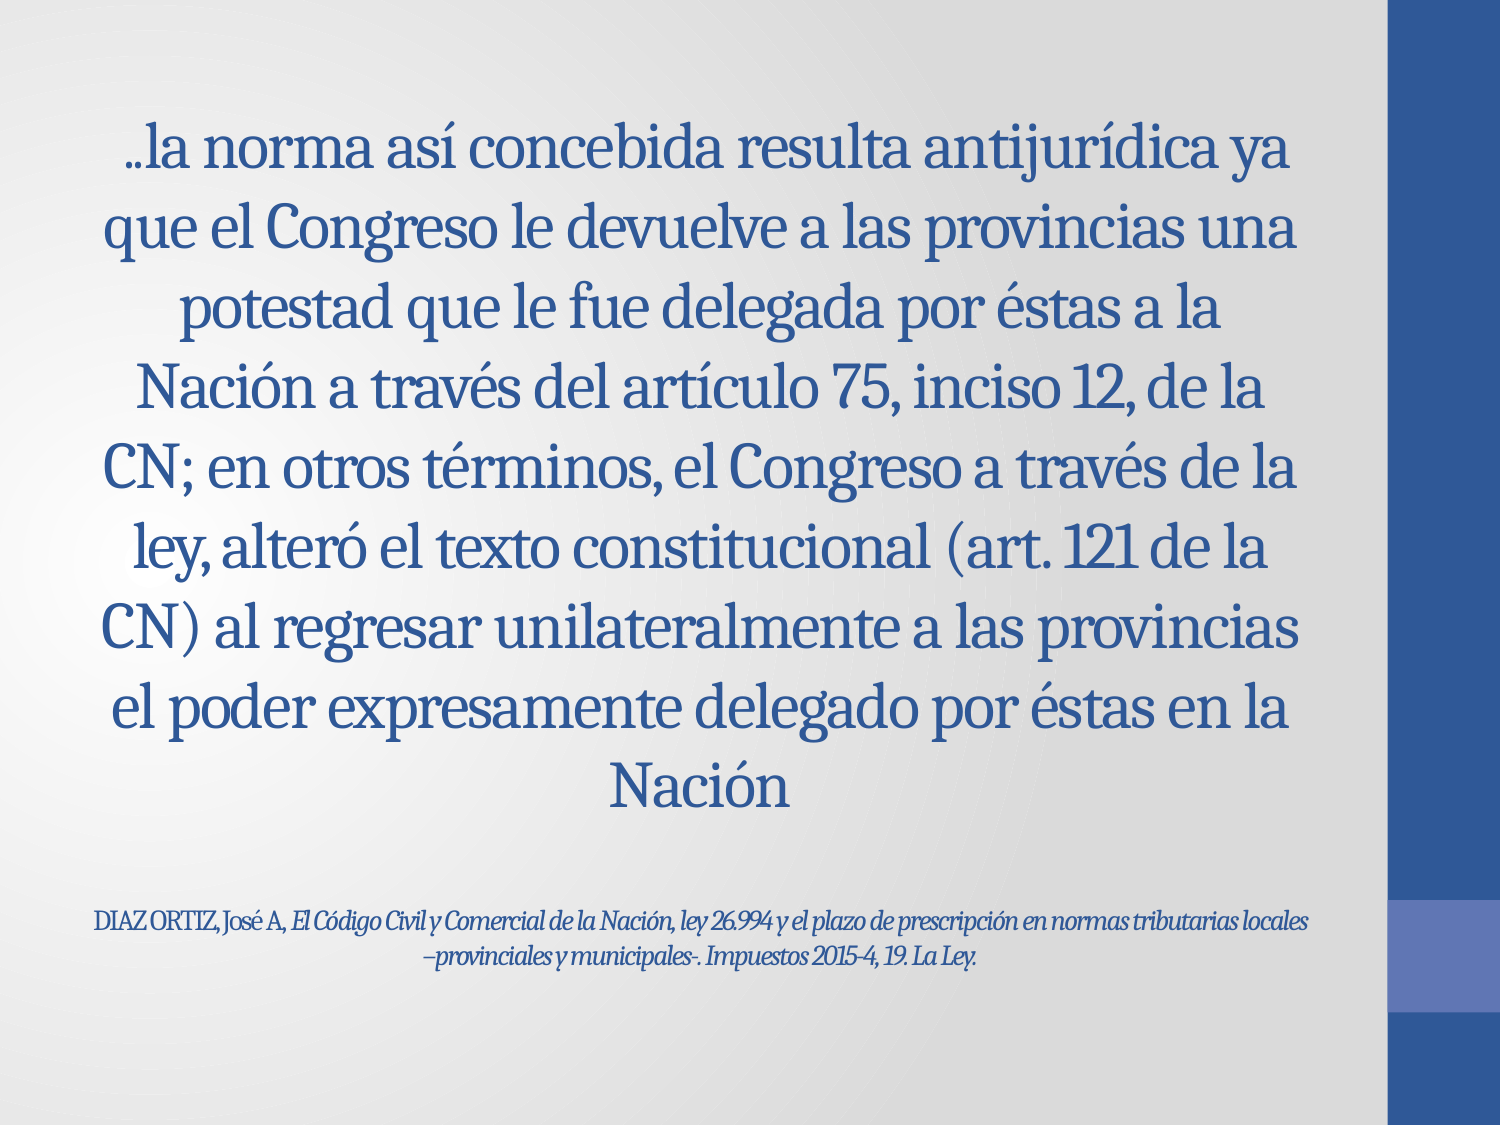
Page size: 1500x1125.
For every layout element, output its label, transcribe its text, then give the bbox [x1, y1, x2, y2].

title ..la norma así concebida resulta antijurídica ya que el Congreso le devuelve a las provincias una potestad que le fue delegada por éstas a la Nación a través del artículo 75, inciso 12, de la CN; en otros términos, el Congreso a través de la ley, alteró el texto constitucional (art. 121 de la CN) al regresar unilateralmente a las provincias el poder expresamente delegado por éstas en la Nación DIAZ ORTIZ, José A, El Código Civil y Comercial de la Nación, ley 26.994 y el plazo de prescripción en normas tributarias locales –provinciales y municipales-. Impuestos 2015-4, 19. La Ley. [75, 45, 1325, 988]
